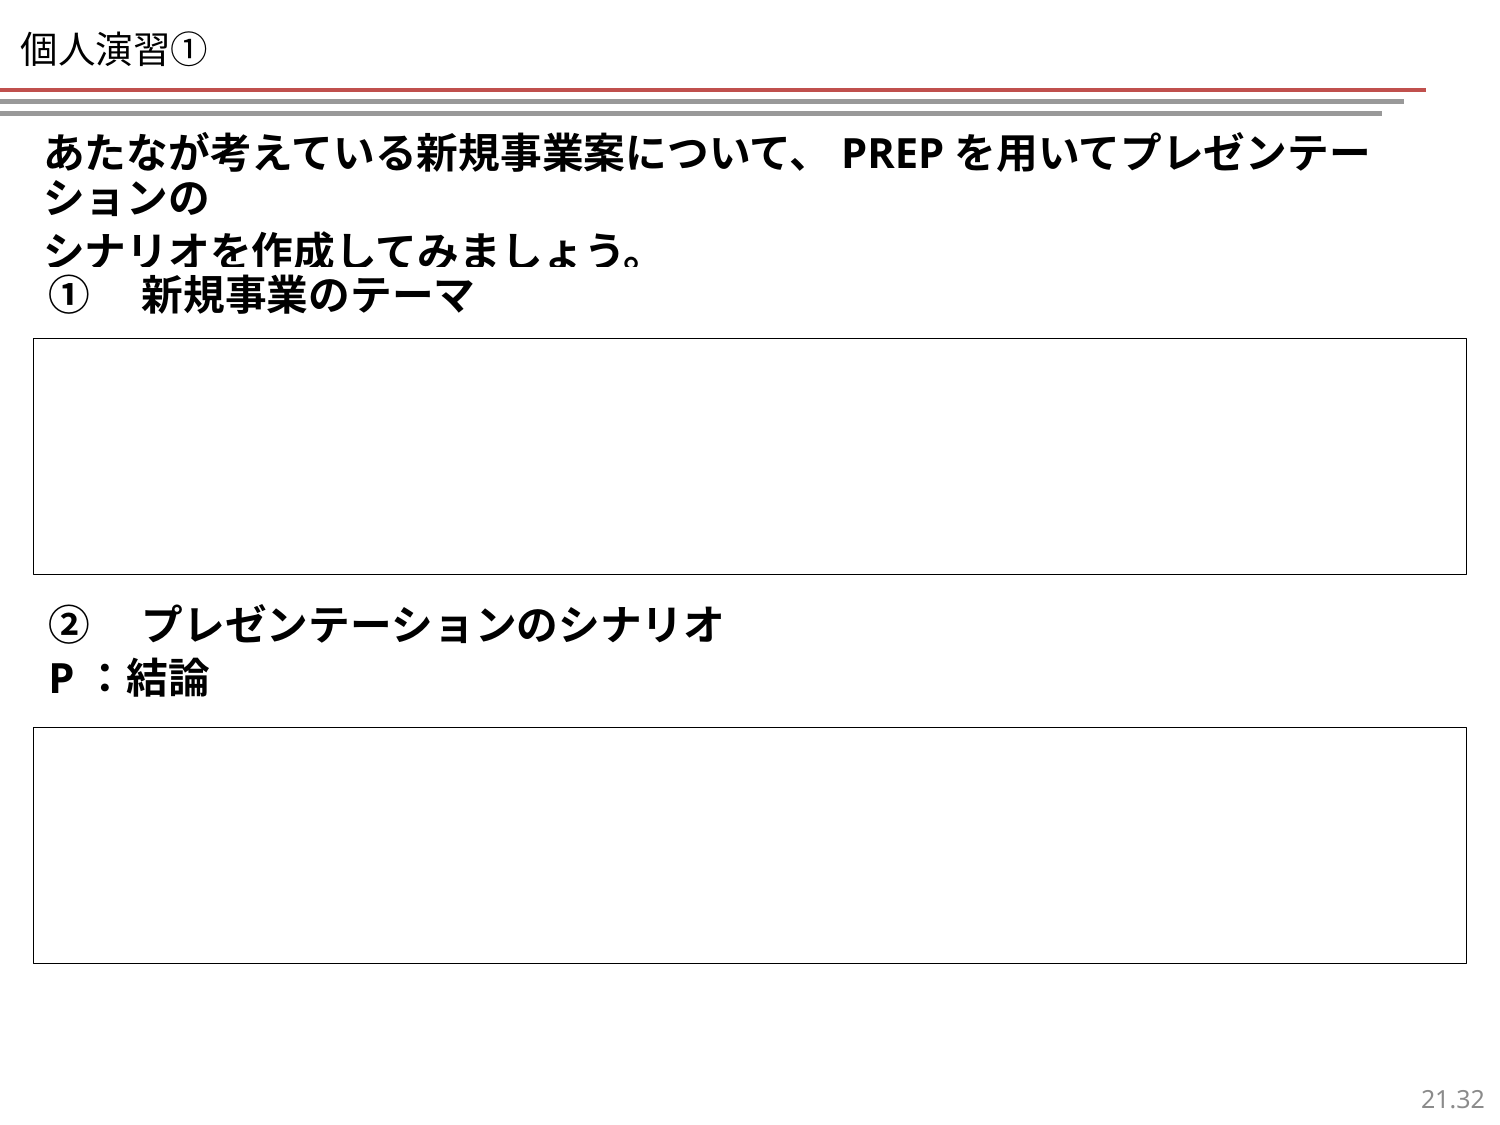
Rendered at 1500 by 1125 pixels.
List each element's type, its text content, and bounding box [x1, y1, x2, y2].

text_box [31, 726, 1468, 965]
text_box あたなが考えている新規事業案について、PREPを用いてプレゼンテーションの シナリオを作成してみましょう。 [26, 123, 1463, 234]
text_box [31, 337, 1468, 577]
slide_number 31 [1381, 1065, 1500, 1125]
text_box ① 新規事業のテーマ [31, 265, 1463, 340]
title 個人演習① [5, 18, 1424, 79]
text_box ② プレゼンテーションのシナリオ P：結論 [31, 595, 1463, 670]
